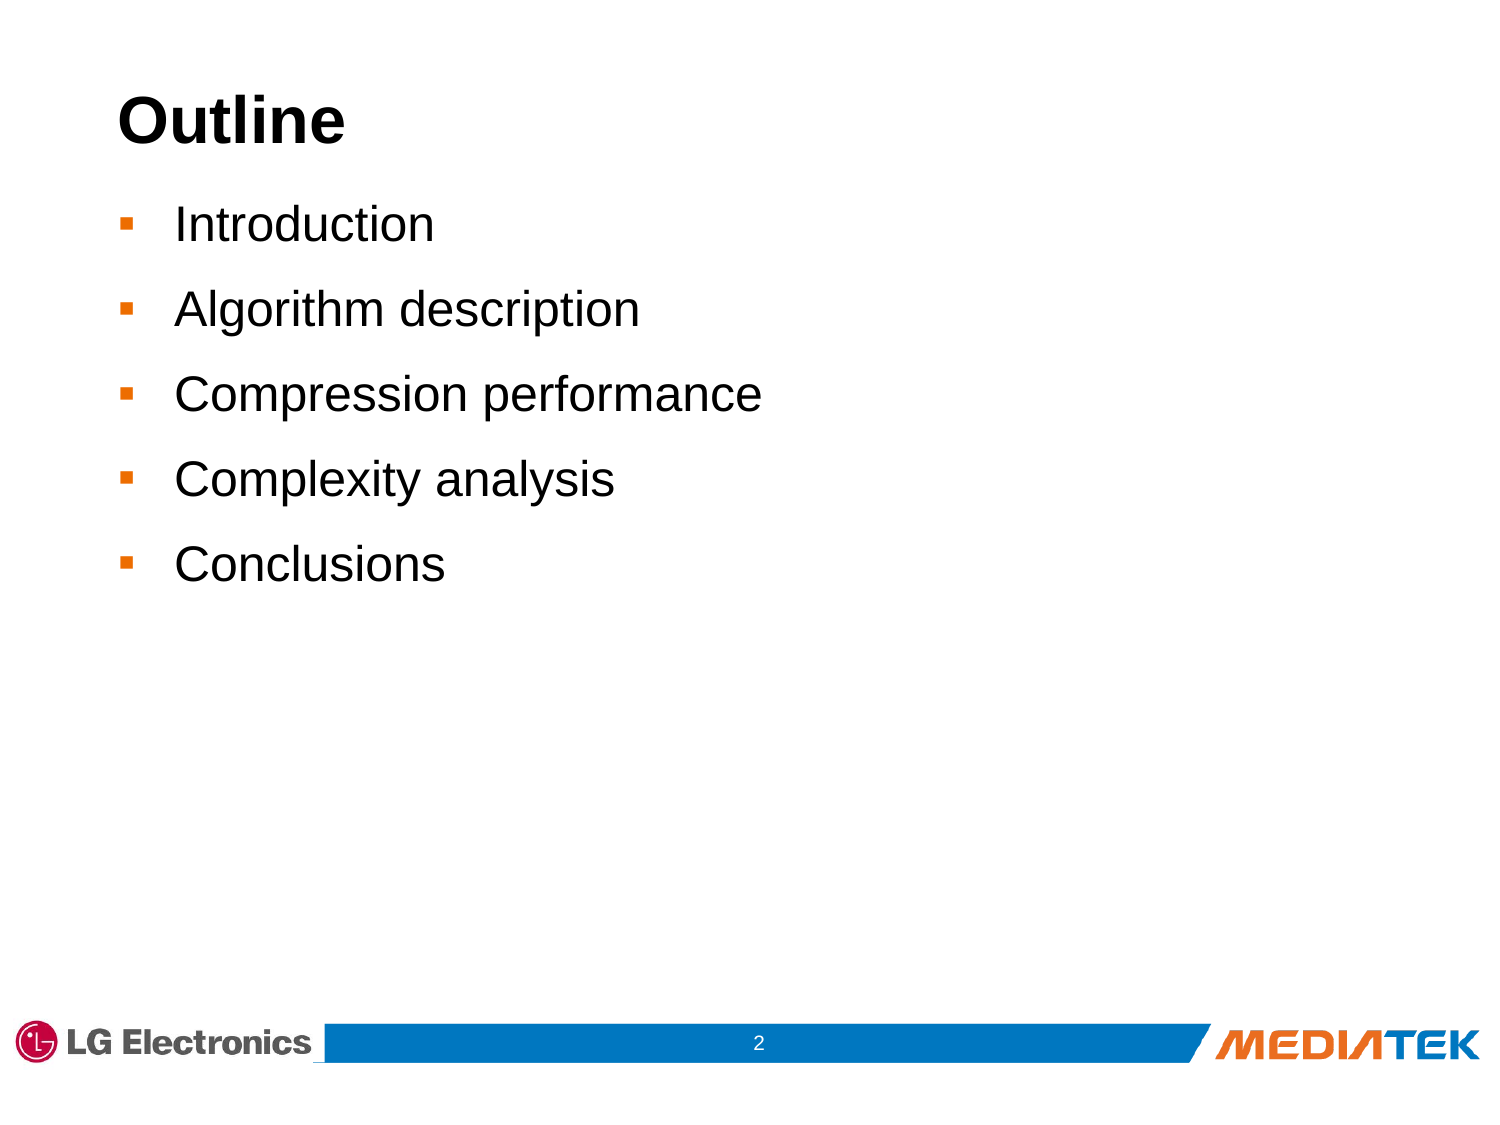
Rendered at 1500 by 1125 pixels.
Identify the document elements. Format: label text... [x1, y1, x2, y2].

picture [13, 1008, 313, 1075]
picture [325, 1023, 720, 1063]
slide_number 1 [720, 1022, 798, 1090]
list Introduction Algorithm description Compression performance Complexity analysis Conclusions [102, 184, 1425, 998]
title Outline [101, 62, 1425, 172]
picture [798, 1023, 1480, 1063]
